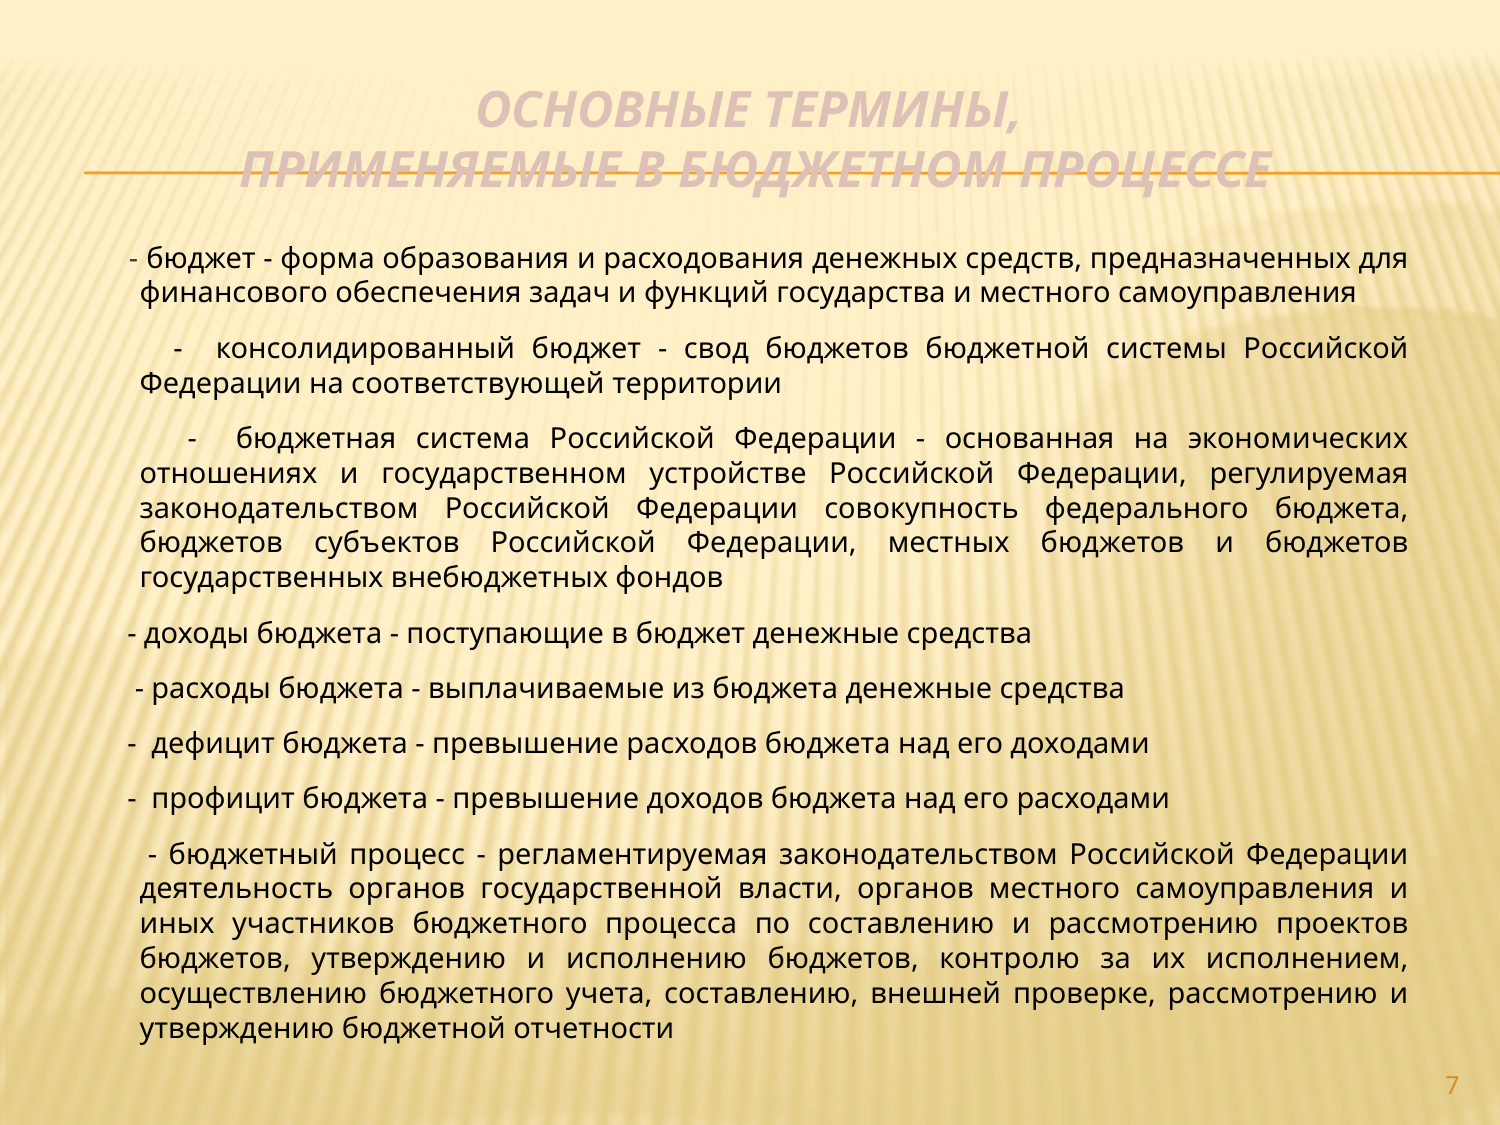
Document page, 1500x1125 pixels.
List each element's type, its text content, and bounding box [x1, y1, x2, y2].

list - бюджет - форма образования и расходования денежных средств, предназначенных для финансового обеспечения задач и функций государства и местного самоуправления - консолидированный бюджет - свод бюджетов бюджетной системы Российской Федерации на соответствующей территории - бюджетная система Российской Федерации - основанная на экономических отношениях и государственном устройстве Российской Федерации, регулируемая законодательством Российской Федерации совокупность федерального бюджета, бюджетов субъектов Российской Федерации, местных бюджетов и бюджетов государственных внебюджетных фондов - доходы бюджета - поступающие в бюджет денежные средства - расходы бюджета - выплачиваемые из бюджета денежные средства - дефицит бюджета - превышение расходов бюджета над его доходами - профицит бюджета - превышение доходов бюджета над его расходами - бюджетный процесс - регламентируемая законодательством Российской Федерации деятельность органов государственной власти, органов местного самоуправления и иных участников бюджетного процесса по составлению и рассмотрению проектов бюджетов, утверждению и исполнению бюджетов, контролю за их исполнением, осуществлению бюджетного учета, составлению, внешней проверке, рассмотрению и утверждению бюджетной отчетности [75, 231, 1425, 1094]
slide_number 7 [1350, 1061, 1475, 1103]
title Основные термины, применяемые в бюджетном процессе [75, 54, 1424, 220]
